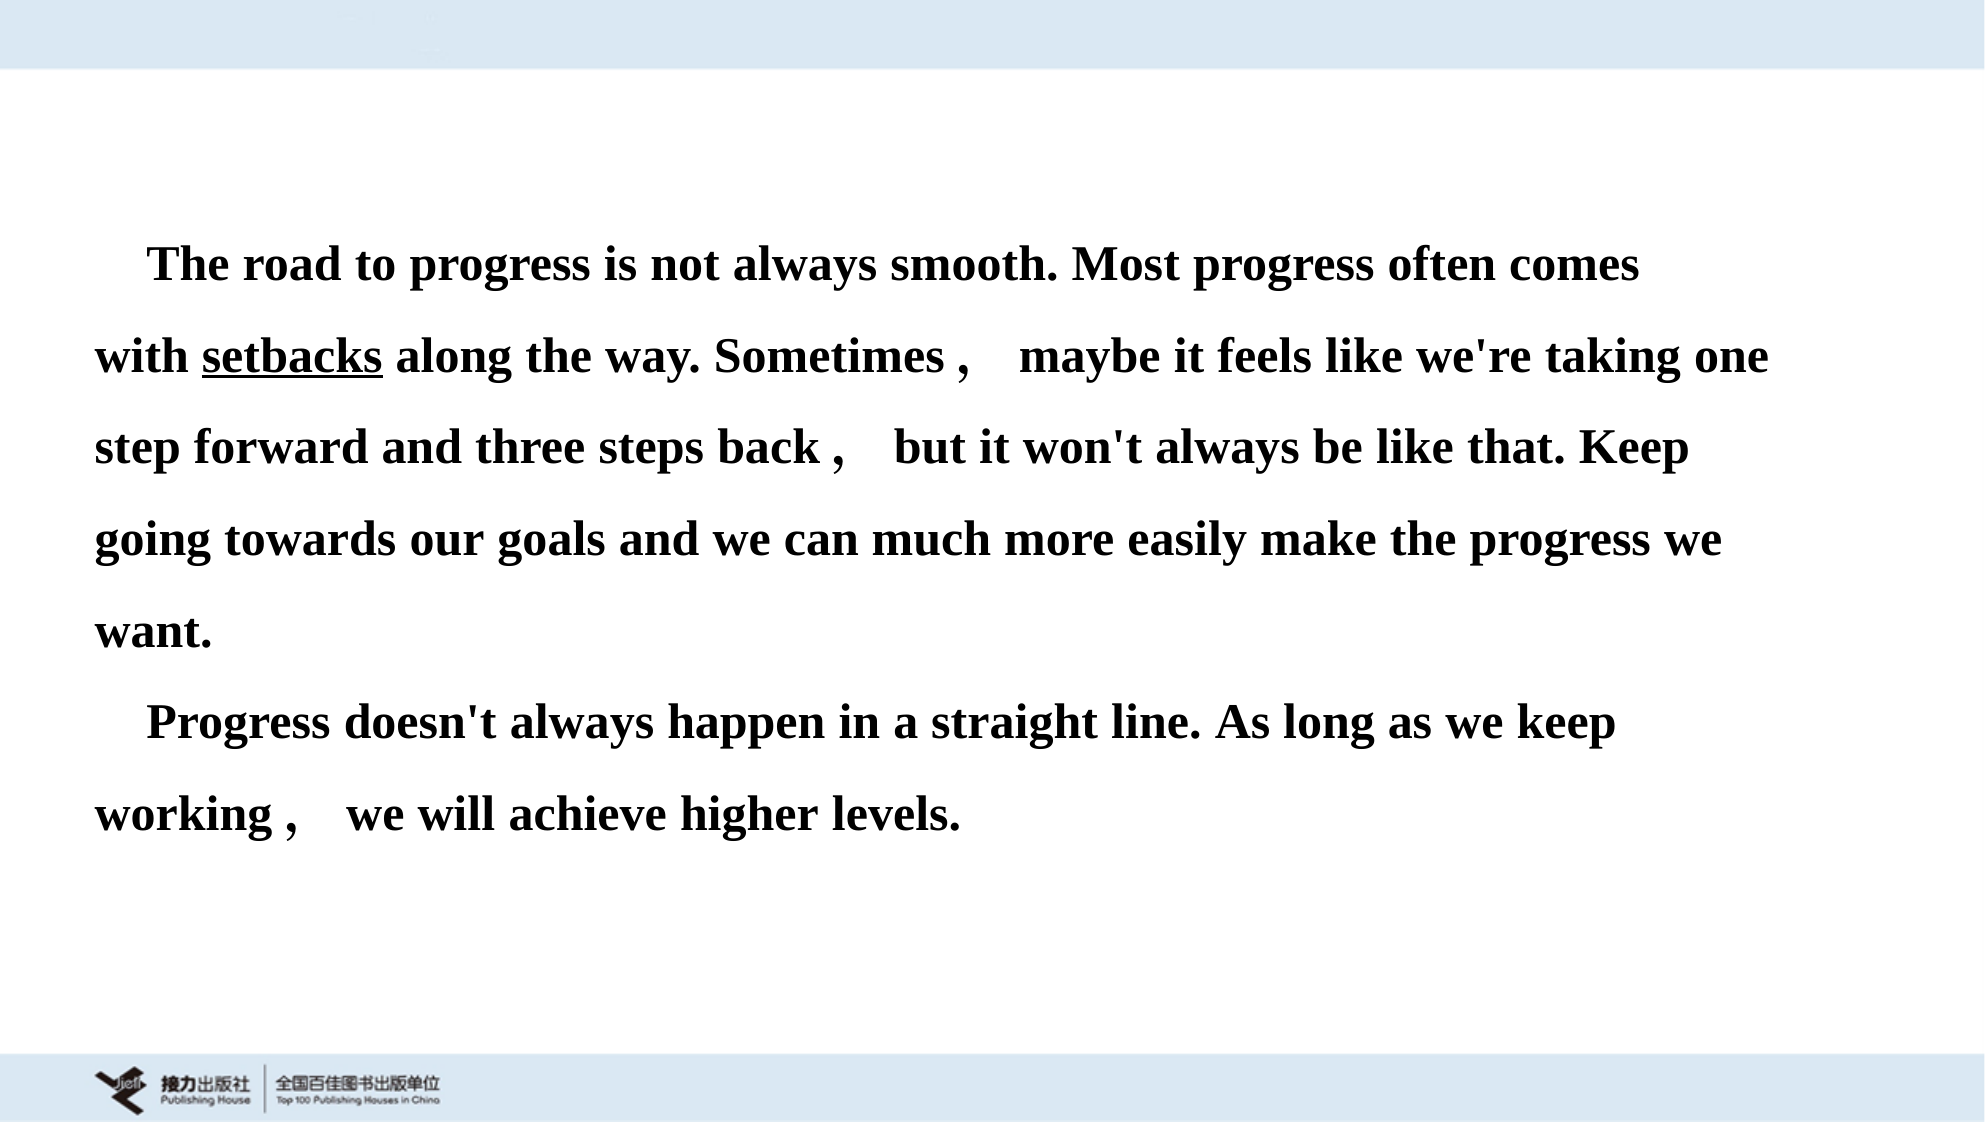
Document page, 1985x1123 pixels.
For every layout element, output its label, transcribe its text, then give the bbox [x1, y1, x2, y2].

text_box The road to progress is not always smooth. Most progress often comes with setbacks along the way. Sometimes，maybe it feels like we're taking one step forward and three steps back，but it won't always be like that. Keep going towards our goals and we can much more easily make the progress we want. Progress doesn't always happen in a straight line. As long as we keep working，we will achieve higher levels. [94, 198, 1892, 933]
picture [0, 0, 1985, 1122]
